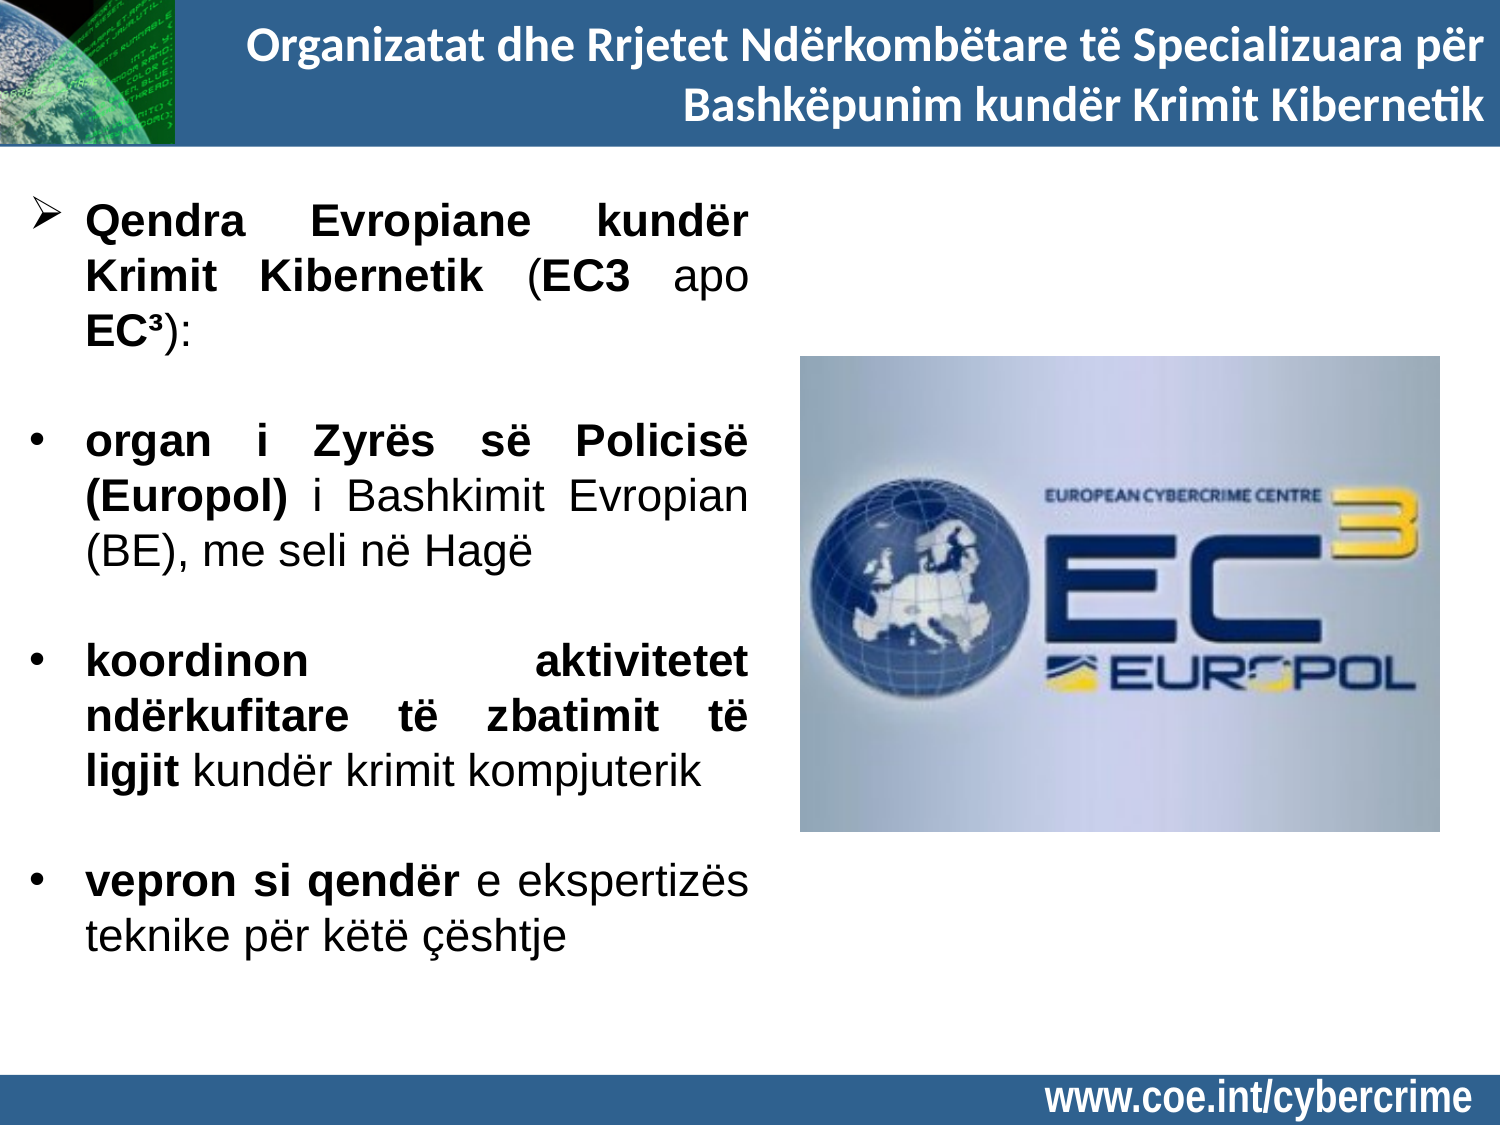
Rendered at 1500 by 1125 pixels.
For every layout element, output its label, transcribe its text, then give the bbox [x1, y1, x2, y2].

text_box www.coe.int/cybercrime [1030, 1059, 1500, 1125]
picture [800, 356, 1441, 832]
text_box Qendra Evropiane kundër Krimit Kibernetik (EC3 apo EC³): organ i Zyrës së Policisë (Europol) i Bashkimit Evropian (BE), me seli në Hagë koordinon aktivitetet ndërkufitare të zbatimit të ligjit kundër krimit kompjuterik vepron si qendër e ekspertizës teknike për këtë çështje [14, 183, 765, 969]
picture [0, 0, 175, 144]
text_box [0, 1073, 1030, 1125]
text_box Organizatat dhe Rrjetet Ndërkombëtare të Specializuara për Bashkëpunim kundër Krimit Kibernetik [177, 0, 1500, 149]
